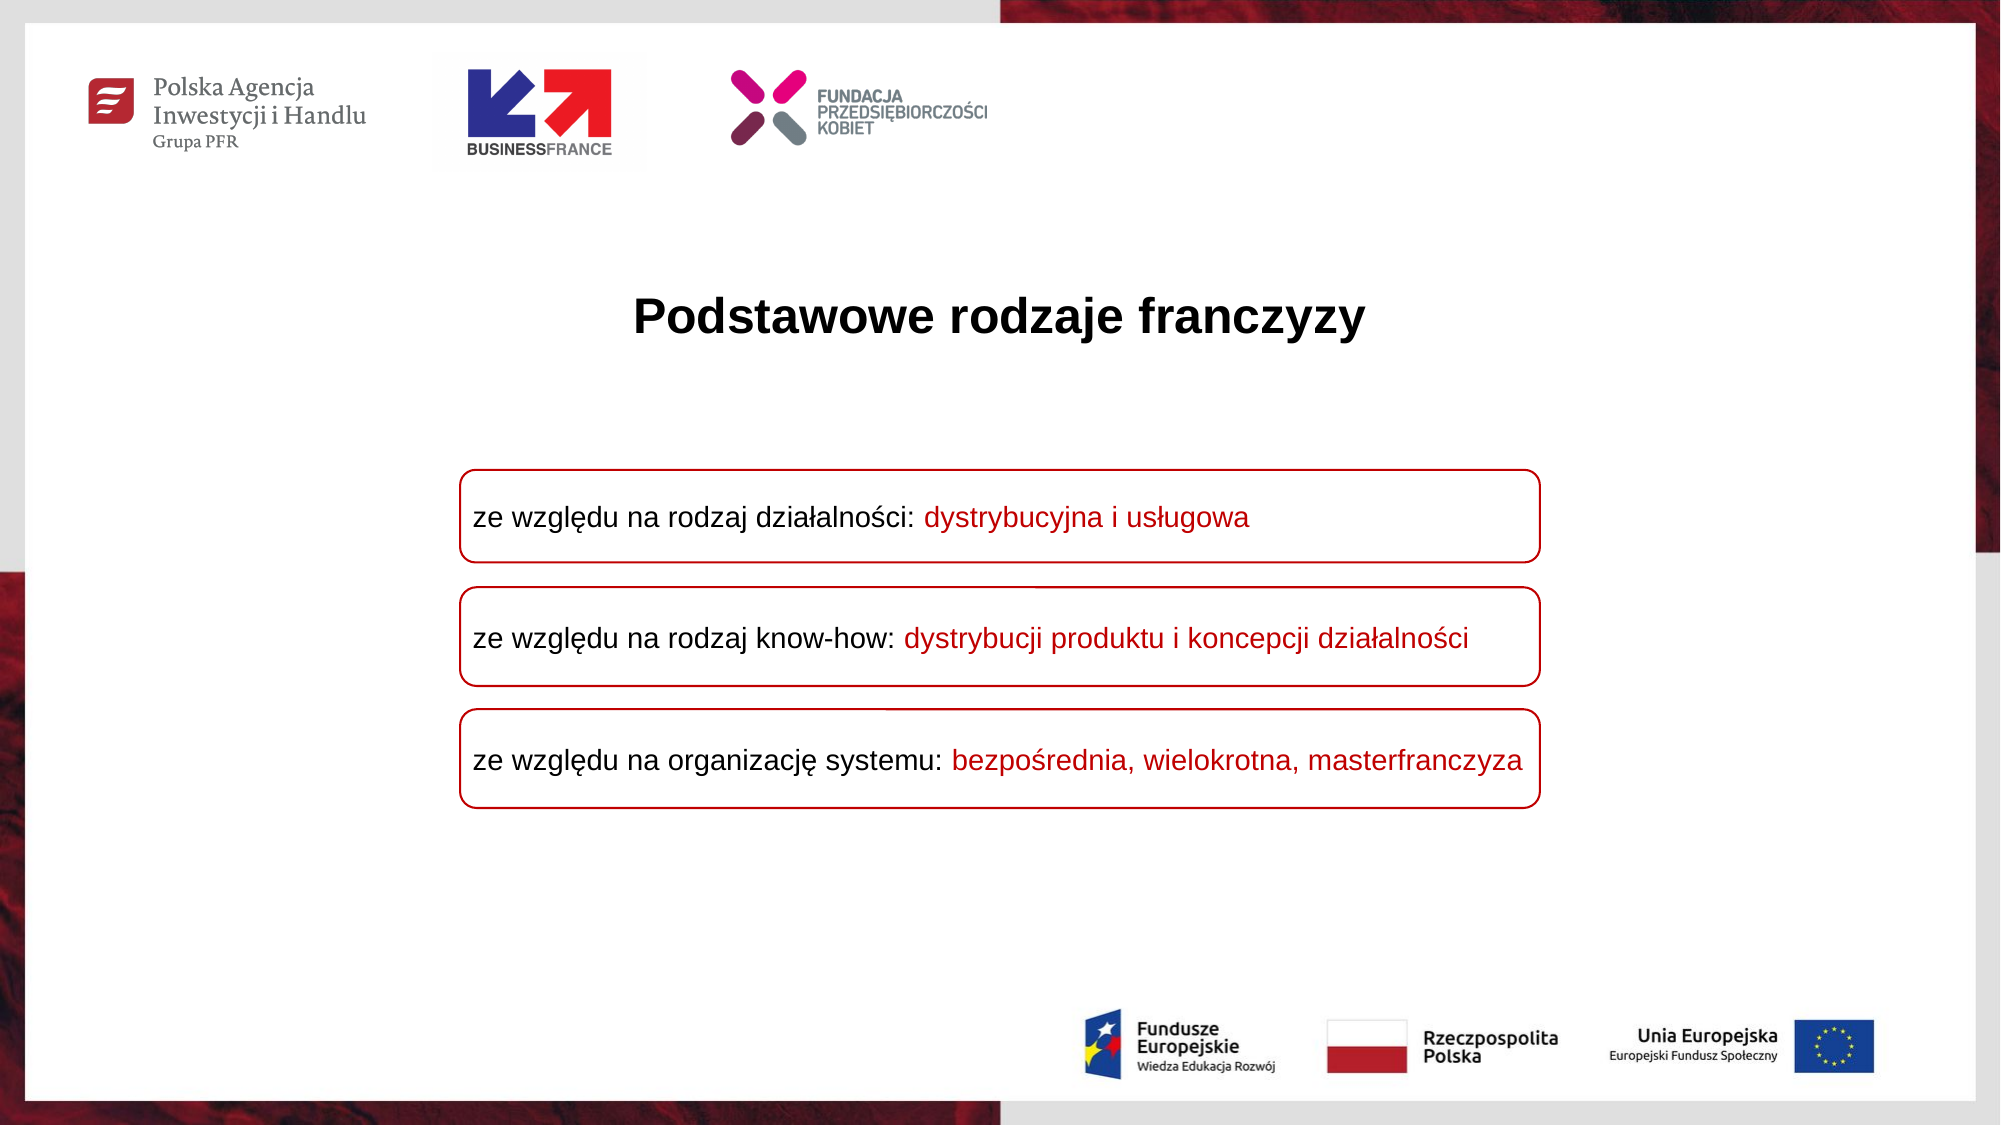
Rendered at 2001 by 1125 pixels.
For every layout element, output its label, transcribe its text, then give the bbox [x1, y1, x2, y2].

title Podstawowe rodzaje franczyzy [137, 208, 1863, 427]
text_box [460, 469, 1540, 563]
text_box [460, 709, 1540, 808]
picture [0, 0, 2001, 1125]
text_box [460, 587, 1540, 686]
